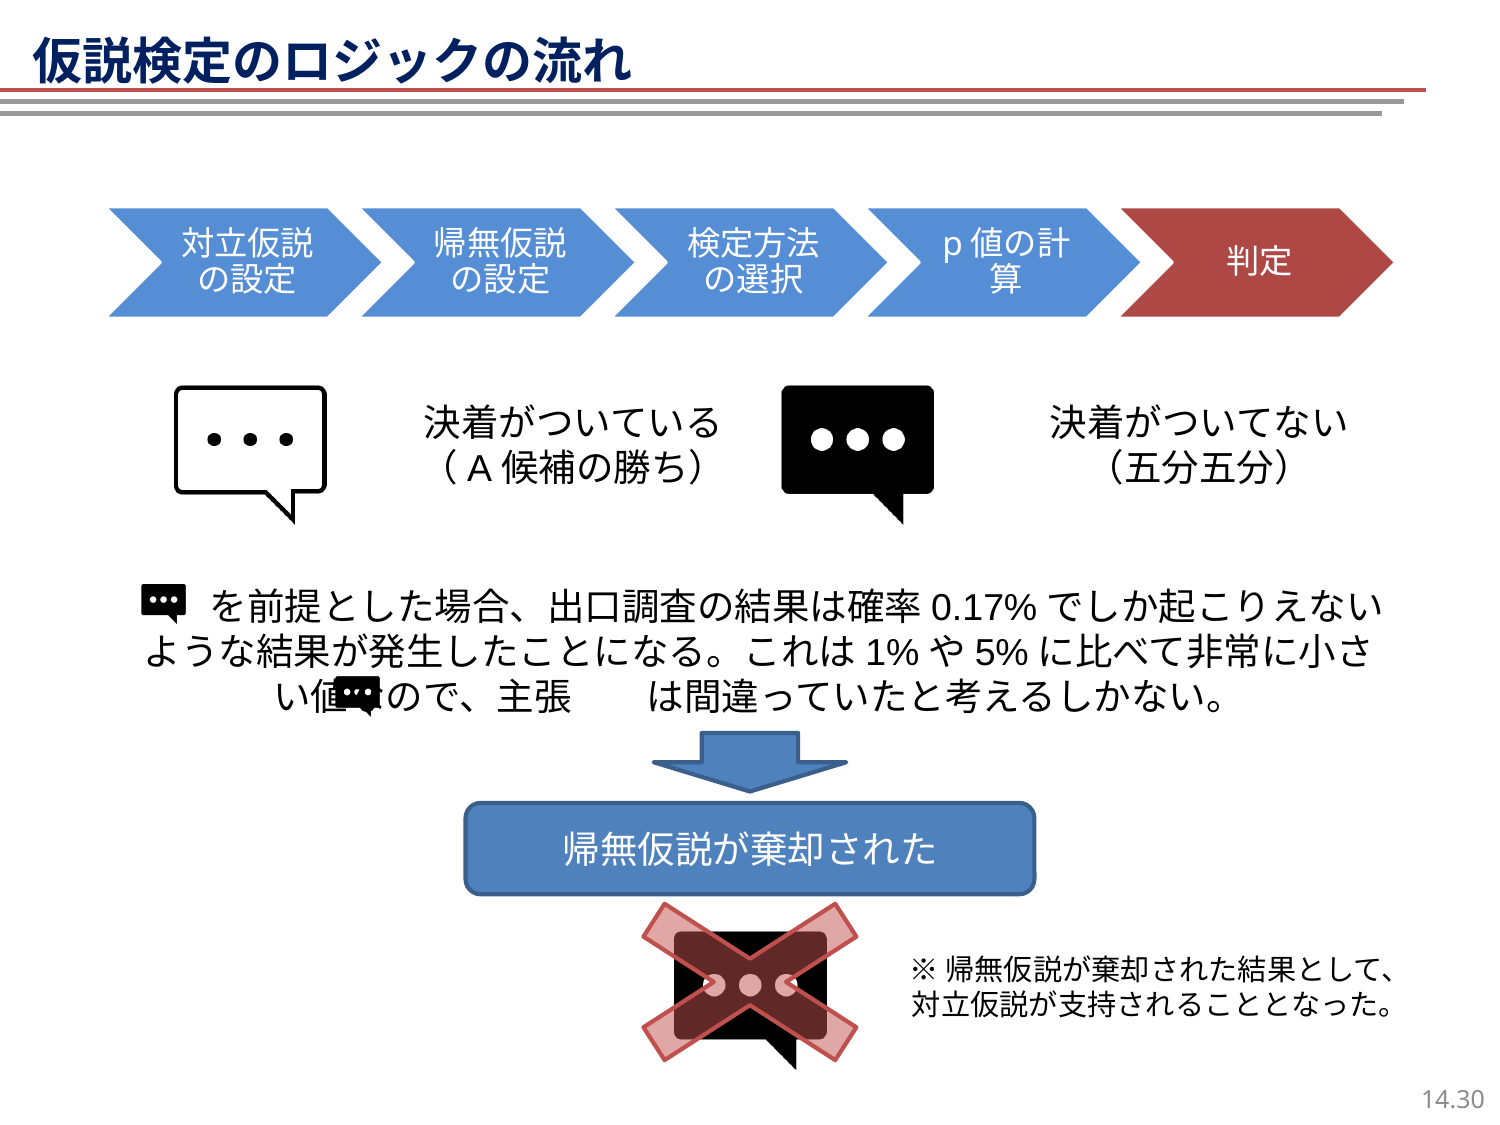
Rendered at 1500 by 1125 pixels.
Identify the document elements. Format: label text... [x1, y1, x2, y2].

text_box 帰無仮説が棄却された [463, 800, 1037, 897]
text_box [651, 730, 849, 794]
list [102, 180, 1398, 345]
text_box 決着がついてない （五分五分） [970, 391, 1434, 497]
picture [326, 665, 389, 728]
picture [142, 347, 358, 563]
picture [642, 892, 858, 1109]
text_box ※帰無仮説が棄却された結果として、対立仮説が支持されることとなった。 [886, 943, 1434, 1029]
text_box 仮説検定のロジックの流れ [17, 21, 1459, 151]
slide_number 29 [1381, 1065, 1500, 1125]
text_box 決着がついている （A候補の勝ち） [363, 391, 744, 497]
picture [749, 347, 966, 563]
picture [132, 573, 195, 636]
text_box を前提とした場合、出口調査の結果は確率0.17%でしか起こりえないような結果が発生したことになる。これは1%や5%に比べて非常に小さい値なので、主張 は間違っていたと考えるしかない。 [111, 575, 1406, 726]
